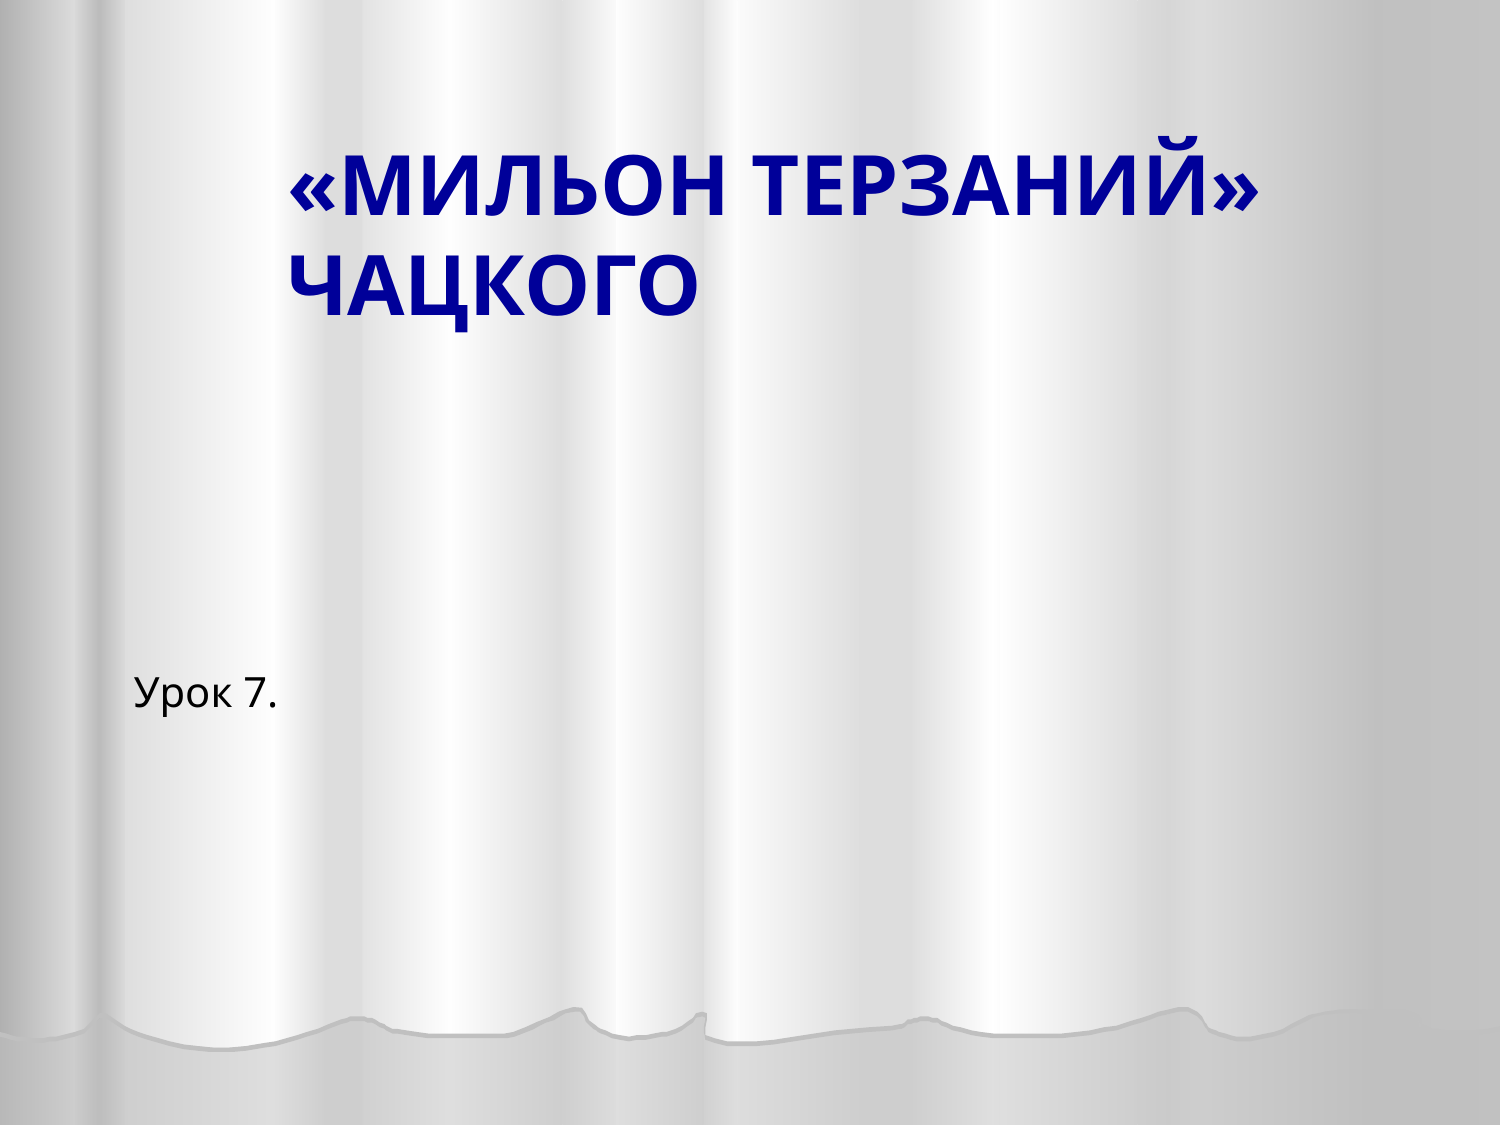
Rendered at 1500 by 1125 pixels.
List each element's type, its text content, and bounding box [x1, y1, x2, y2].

list Урок 7. [118, 476, 1394, 724]
title «Мильон терзаний» Чацкого [137, 124, 1413, 349]
